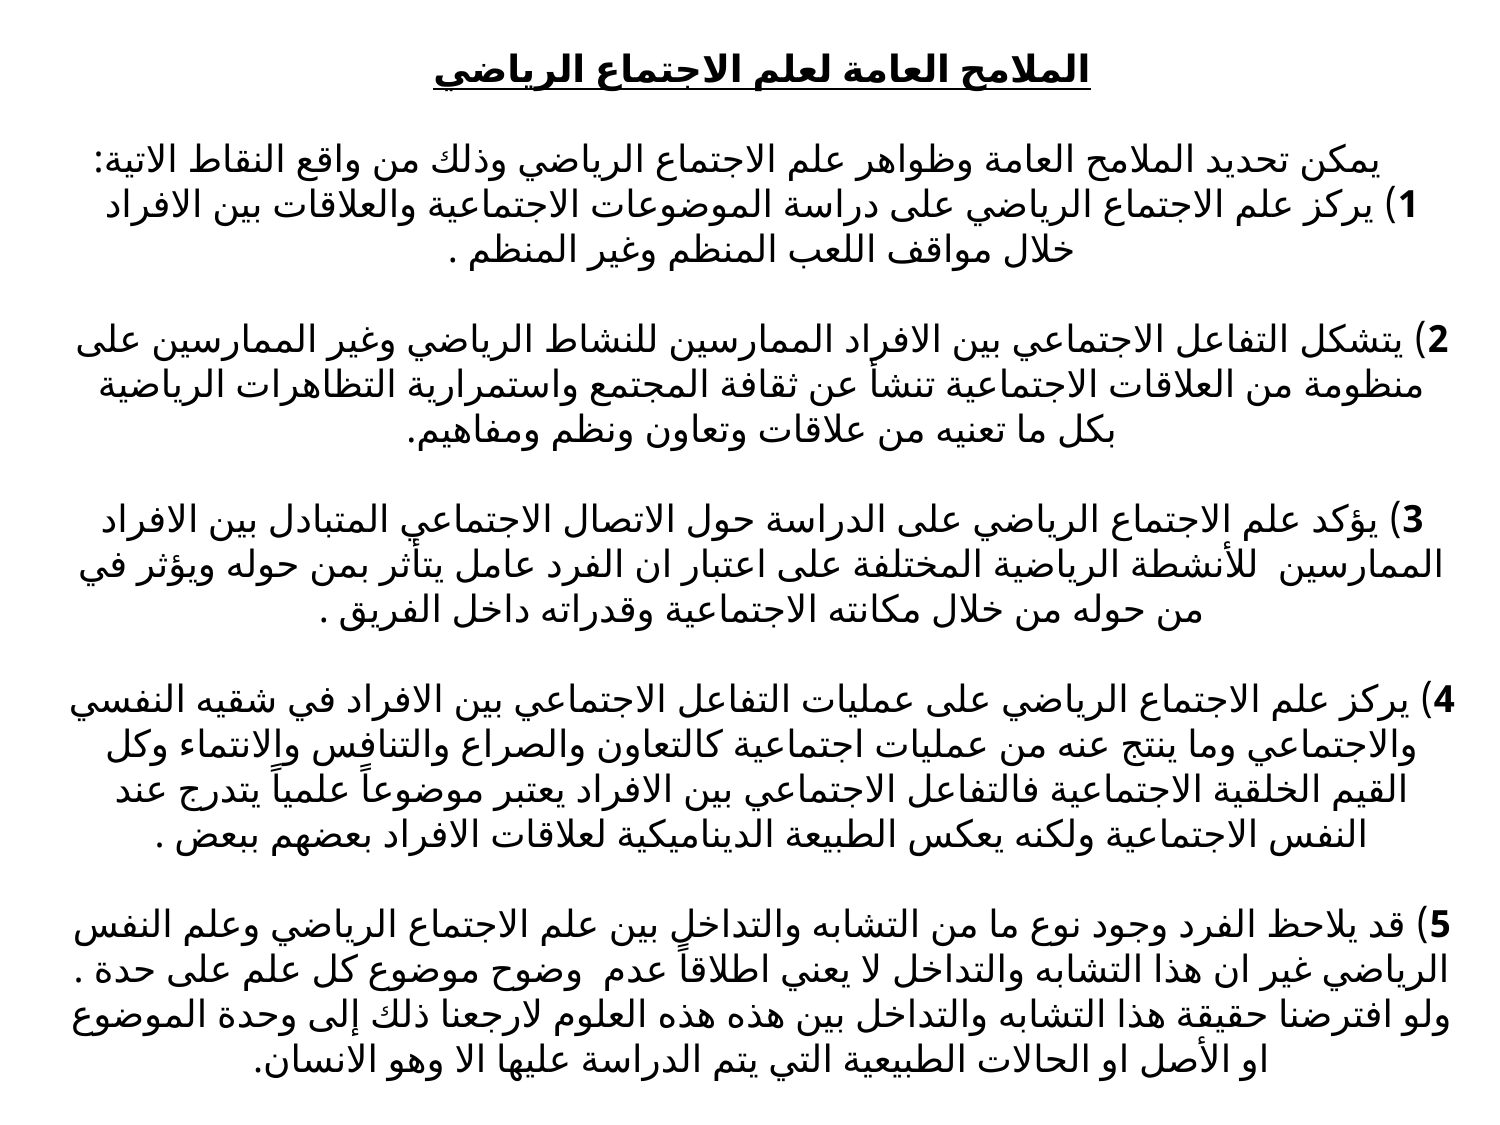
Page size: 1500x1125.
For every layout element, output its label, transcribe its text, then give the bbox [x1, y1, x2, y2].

title الملامح العامة لعلم الاجتماع الرياضي يمكن تحديد الملامح العامة وظواهر علم الاجتماع الرياضي وذلك من واقع النقاط الاتية: 1) يركز علم الاجتماع الرياضي على دراسة الموضوعات الاجتماعية والعلاقات بين الافراد خلال مواقف اللعب المنظم وغير المنظم . 2) يتشكل التفاعل الاجتماعي بين الافراد الممارسين للنشاط الرياضي وغير الممارسين على منظومة من العلاقات الاجتماعية تنشأ عن ثقافة المجتمع واستمرارية التظاهرات الرياضية بكل ما تعنيه من علاقات وتعاون ونظم ومفاهيم. 3) يؤكد علم الاجتماع الرياضي على الدراسة حول الاتصال الاجتماعي المتبادل بين الافراد الممارسين للأنشطة الرياضية المختلفة على اعتبار ان الفرد عامل يتأثر بمن حوله ويؤثر في من حوله من خلال مكانته الاجتماعية وقدراته داخل الفريق . 4) يركز علم الاجتماع الرياضي على عمليات التفاعل الاجتماعي بين الافراد في شقيه النفسي والاجتماعي وما ينتج عنه من عمليات اجتماعية كالتعاون والصراع والتنافس والانتماء وكل القيم الخلقية الاجتماعية فالتفاعل الاجتماعي بين الافراد يعتبر موضوعاً علمياً يتدرج عند النفس الاجتماعية ولكنه يعكس الطبيعة الديناميكية لعلاقات الافراد بعضهم ببعض . 5) قد يلاحظ الفرد وجود نوع ما من التشابه والتداخل بين علم الاجتماع الرياضي وعلم النفس الرياضي غير ان هذا التشابه والتداخل لا يعني اطلاقاً عدم وضوح موضوع كل علم على حدة . ولو افترضنا حقيقة هذا التشابه والتداخل بين هذه هذه العلوم لارجعنا ذلك إلى وحدة الموضوع او الأصل او الحالات الطبيعية التي يتم الدراسة عليها الا وهو الانسان. [49, 37, 1475, 1088]
